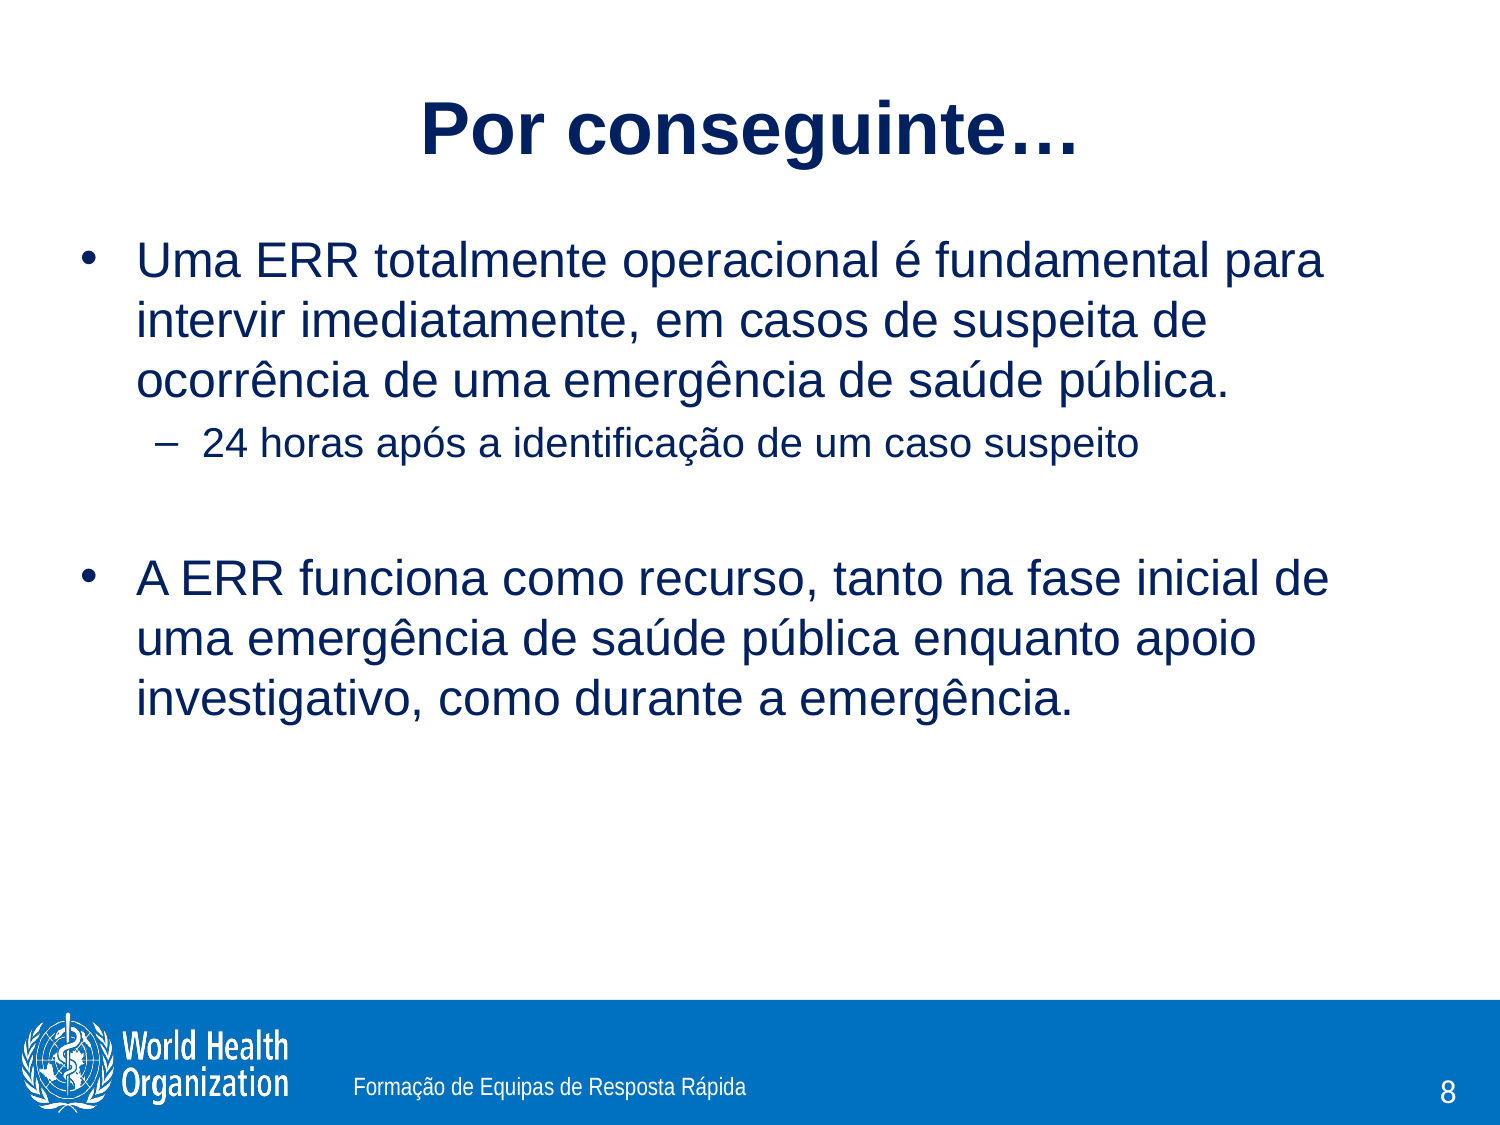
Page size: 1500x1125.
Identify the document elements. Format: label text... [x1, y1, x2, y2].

title Por conseguinte… [76, 30, 1427, 219]
list Uma ERR totalmente operacional é fundamental para intervir imediatamente, em casos de suspeita de ocorrência de uma emergência de saúde pública. 24 horas após a identificação de um caso suspeito A ERR funciona como recurso, tanto na fase inicial de uma emergência de saúde pública enquanto apoio investigativo, como durante a emergência. [64, 219, 1415, 1029]
picture [21, 1012, 288, 1113]
